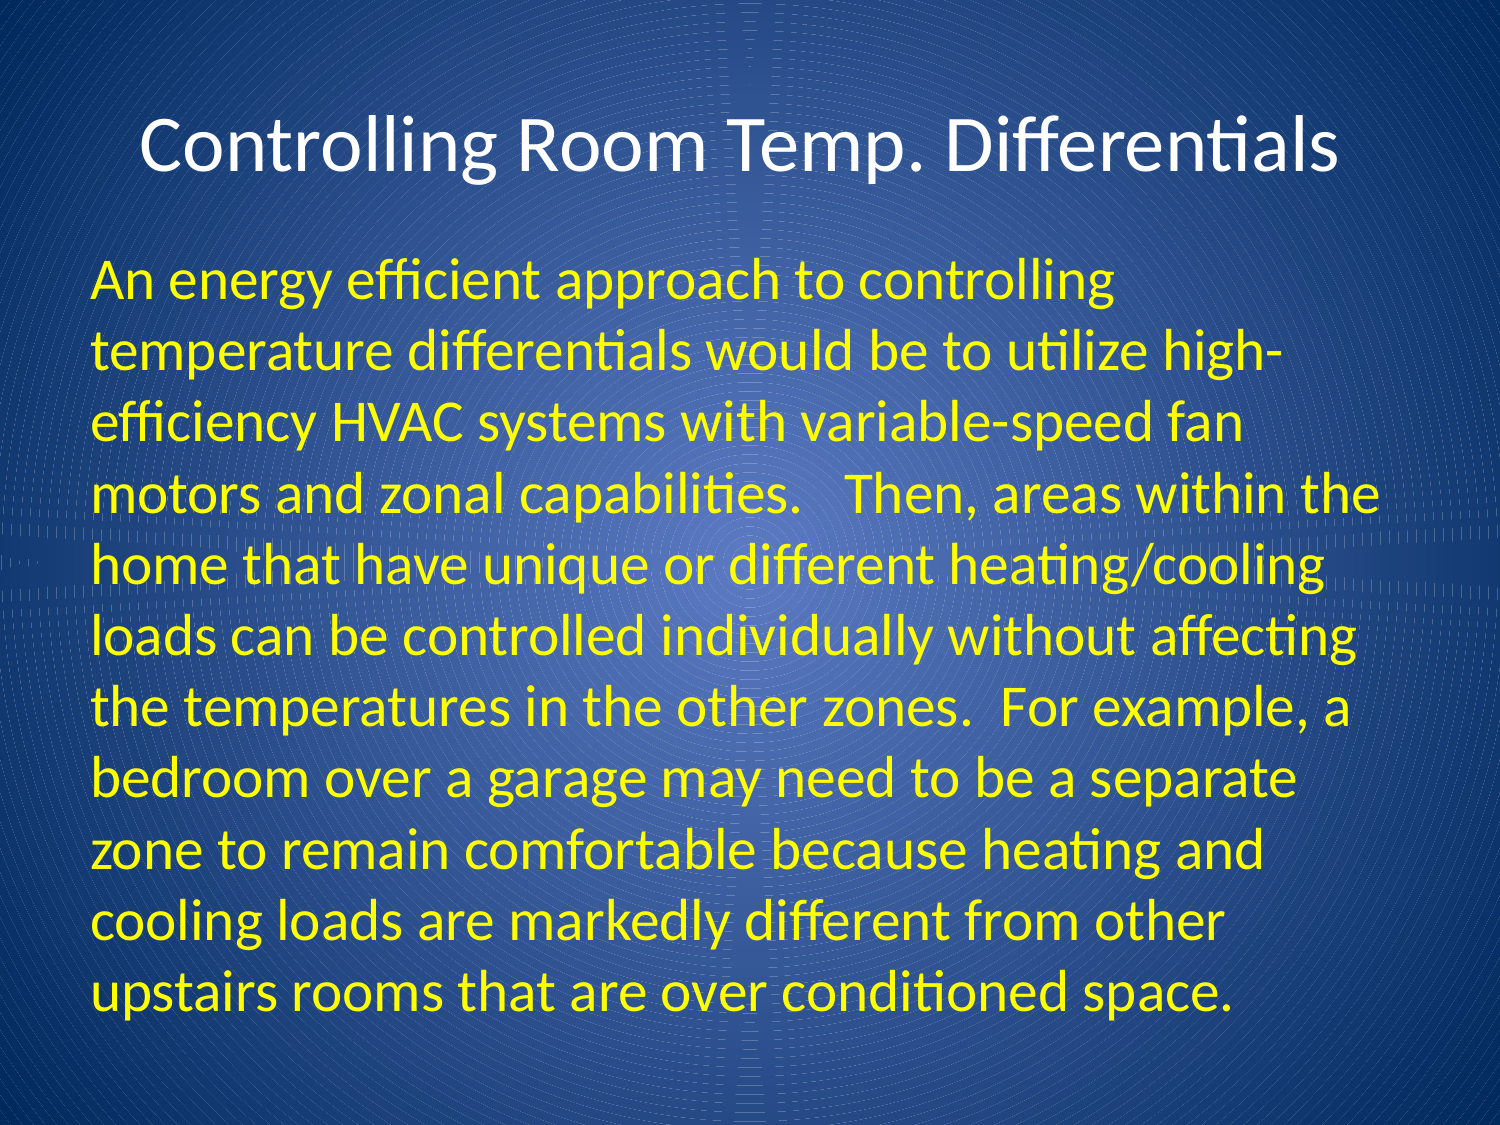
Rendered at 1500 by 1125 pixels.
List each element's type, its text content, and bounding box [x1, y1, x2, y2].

title Controlling Room Temp. Differentials [75, 45, 1425, 232]
list An energy efficient approach to controlling temperature differentials would be to utilize high-efficiency HVAC systems with variable-speed fan motors and zonal capabilities. Then, areas within the home that have unique or different heating/cooling loads can be controlled individually without affecting the temperatures in the other zones. For example, a bedroom over a garage may need to be a separate zone to remain comfortable because heating and cooling loads are markedly different from other upstairs rooms that are over conditioned space. [75, 232, 1425, 1080]
